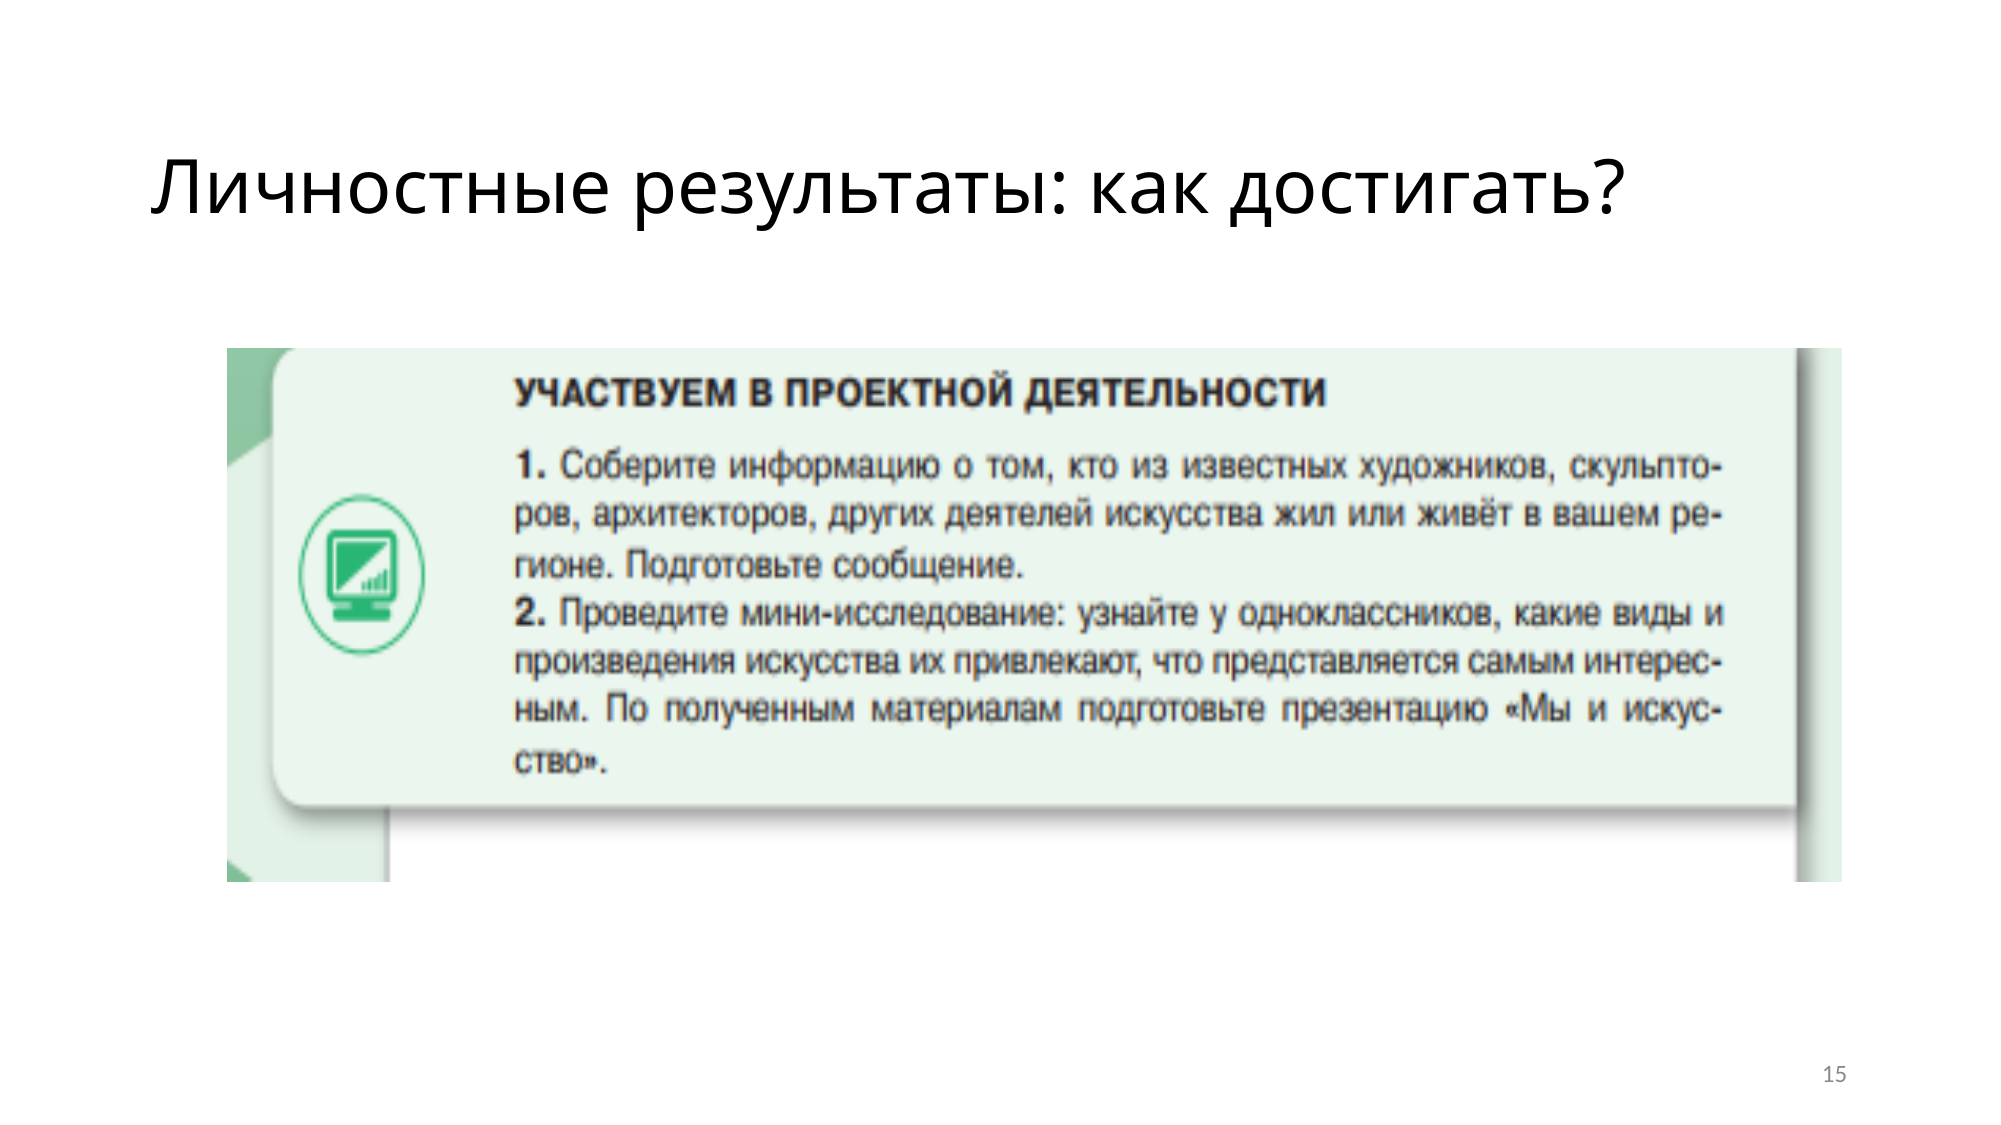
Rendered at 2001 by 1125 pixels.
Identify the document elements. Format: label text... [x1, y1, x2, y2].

picture [227, 348, 1842, 882]
title Личностные результаты: как достигать? [136, 109, 1671, 269]
slide_number 15 [1412, 1042, 1863, 1103]
